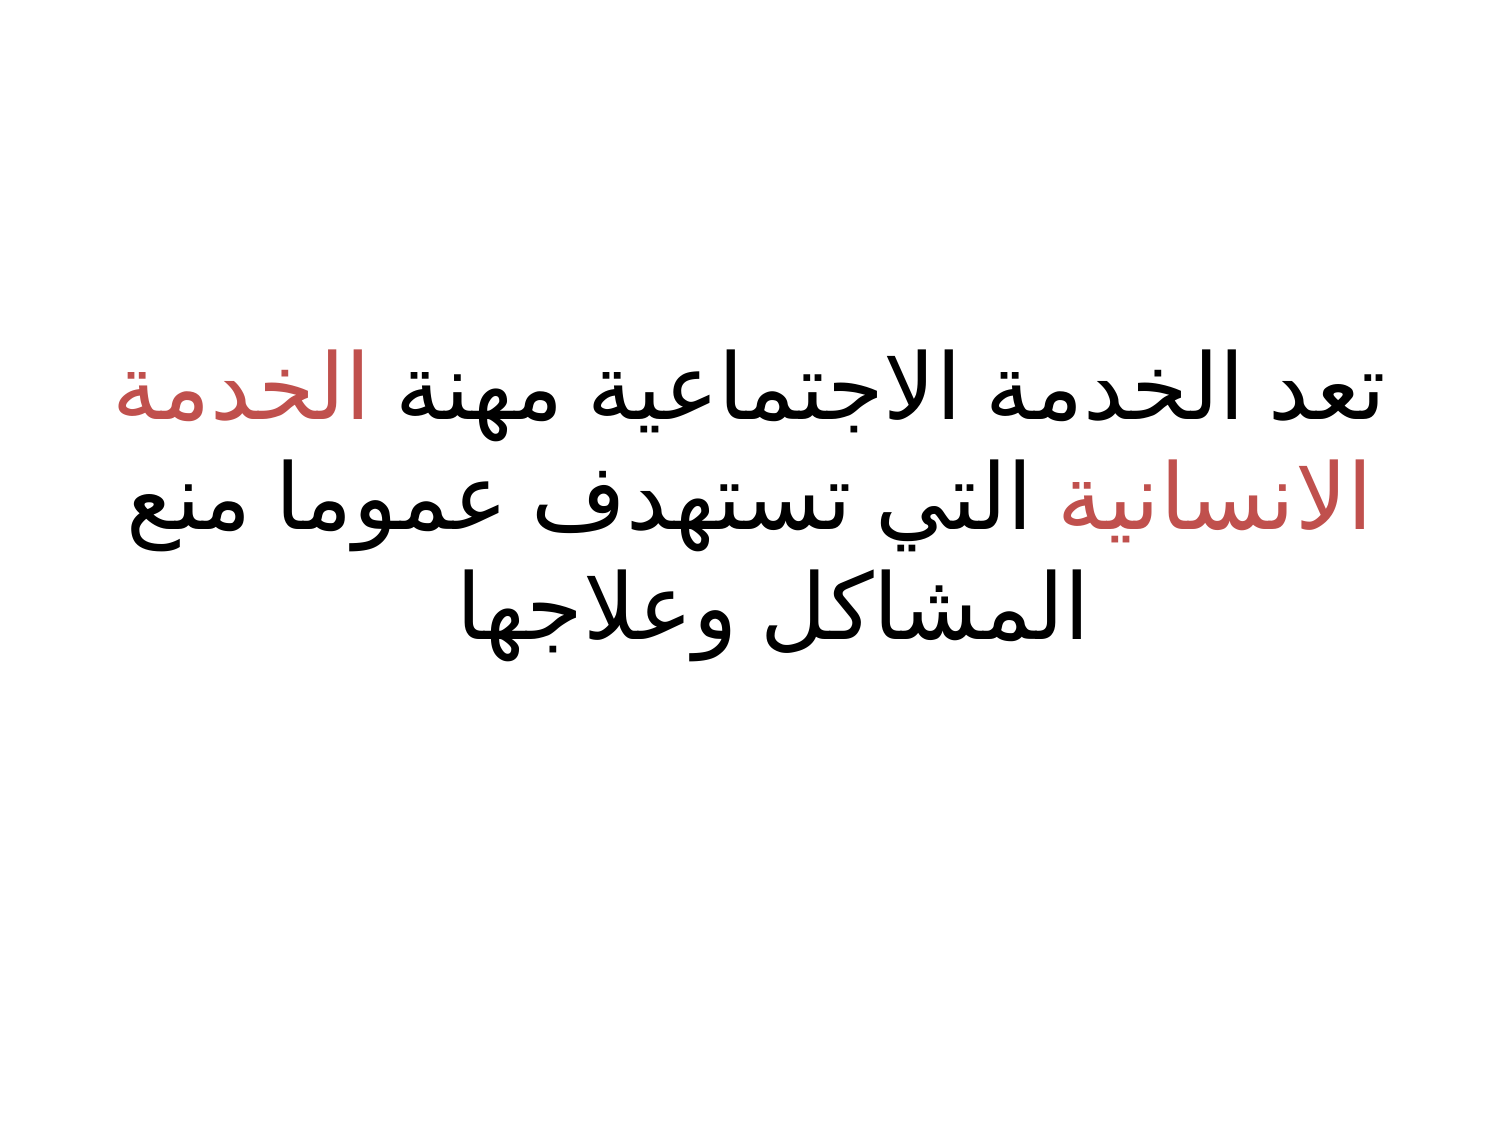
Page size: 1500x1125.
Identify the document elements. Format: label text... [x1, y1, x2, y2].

title تعد الخدمة الاجتماعية مهنة الخدمة الانسانية التي تستهدف عموما منع المشاكل وعلاجها [75, 45, 1425, 941]
